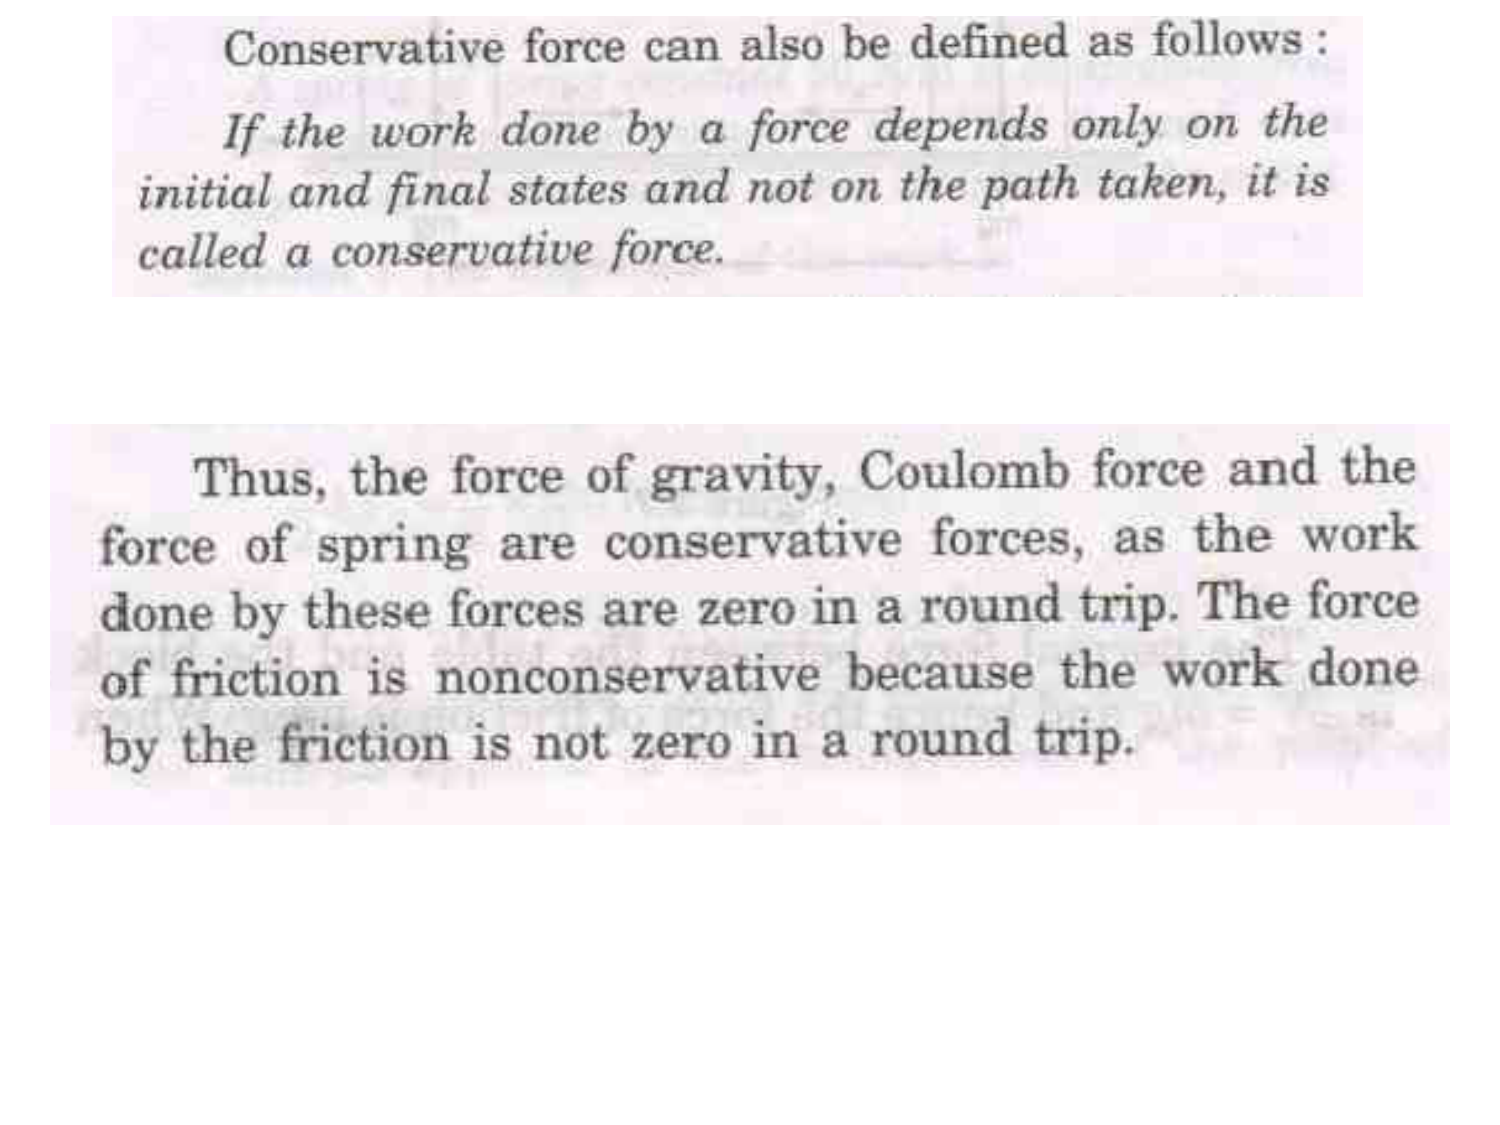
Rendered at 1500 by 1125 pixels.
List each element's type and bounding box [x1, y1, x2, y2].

picture [112, 15, 1363, 298]
picture [49, 424, 1451, 826]
